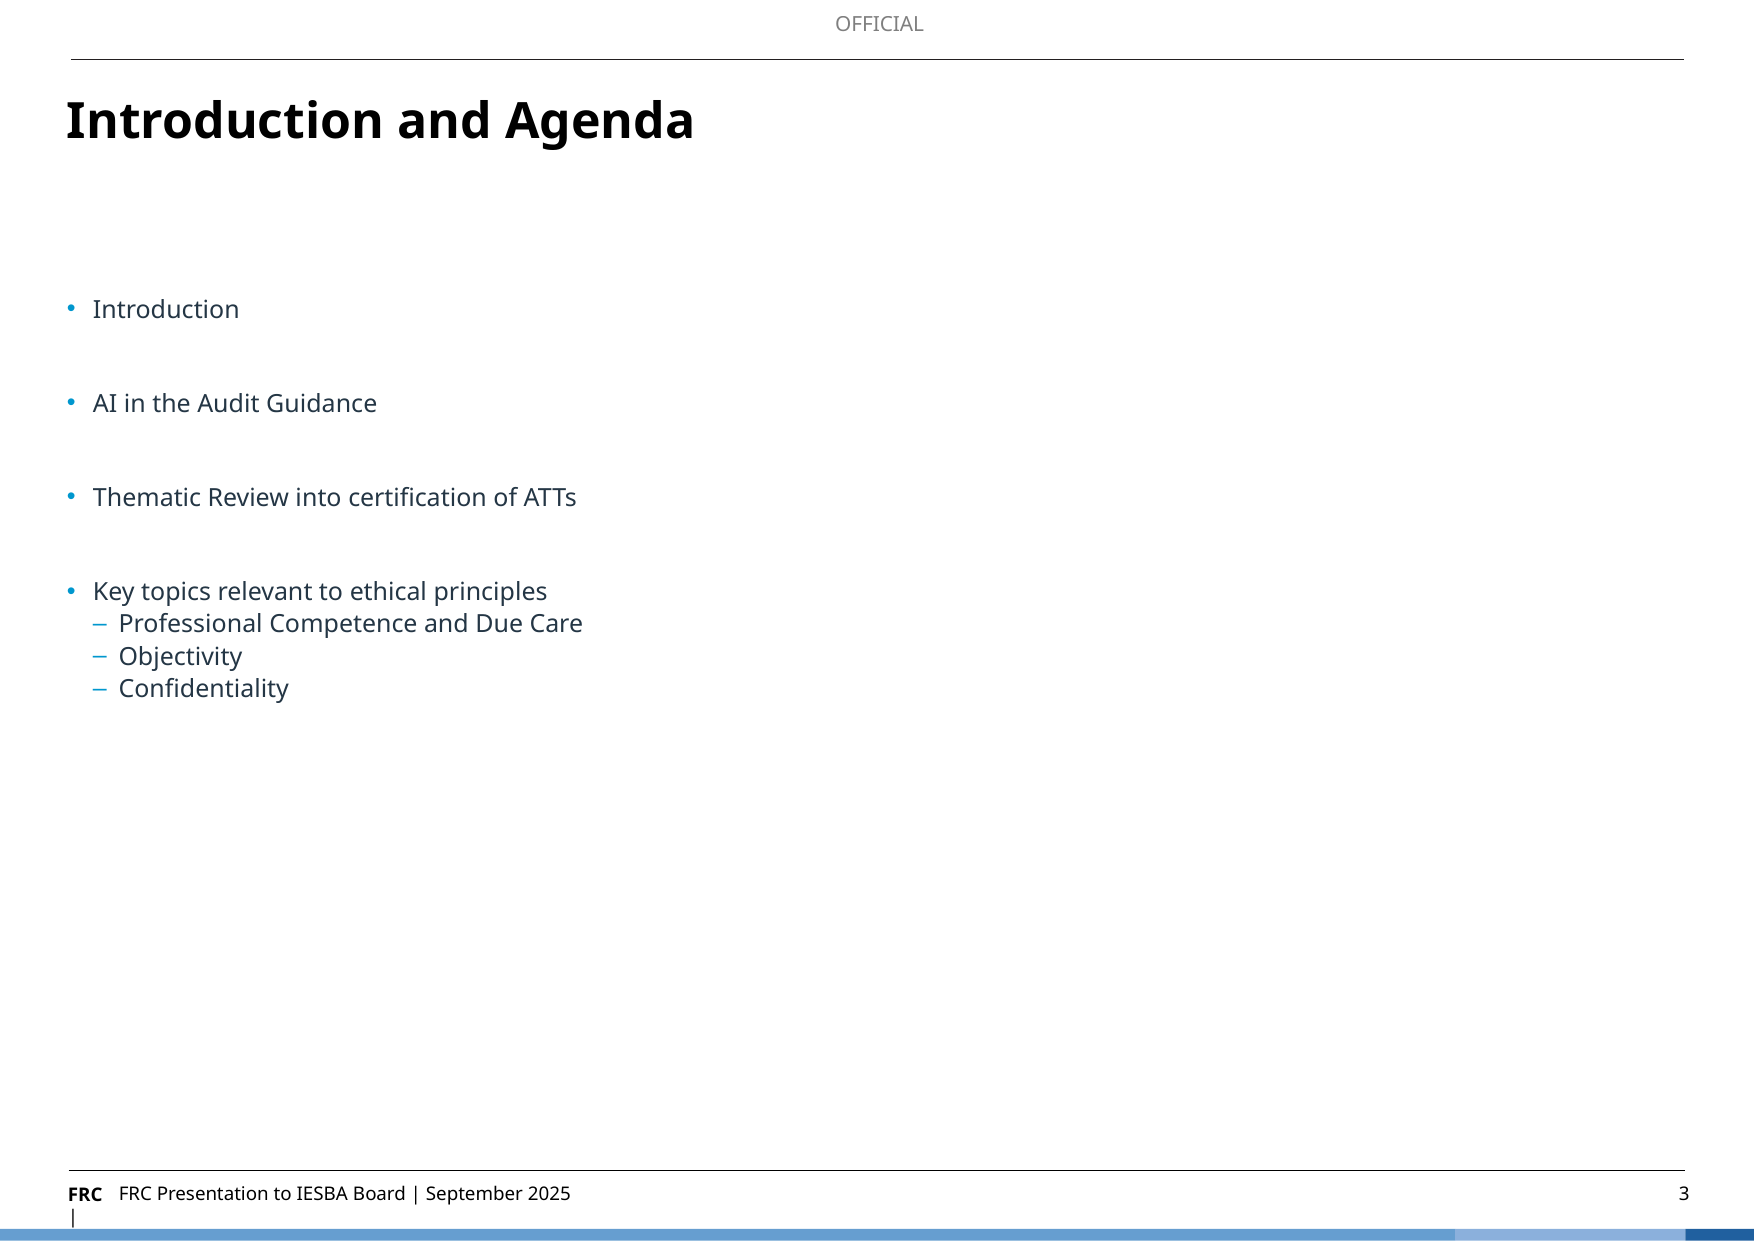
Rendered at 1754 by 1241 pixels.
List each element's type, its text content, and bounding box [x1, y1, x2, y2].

slide_number 3 [1661, 1182, 1690, 1205]
list Introduction AI in the Audit Guidance Thematic Review into certification of ATTs Key topics relevant to ethical principles Professional Competence and Due Care Objectivity Confidentiality [66, 260, 1668, 1105]
title Introduction and Agenda [66, 88, 1686, 204]
footer FRC Presentation to IESBA Board | September 2025 [118, 1182, 946, 1205]
